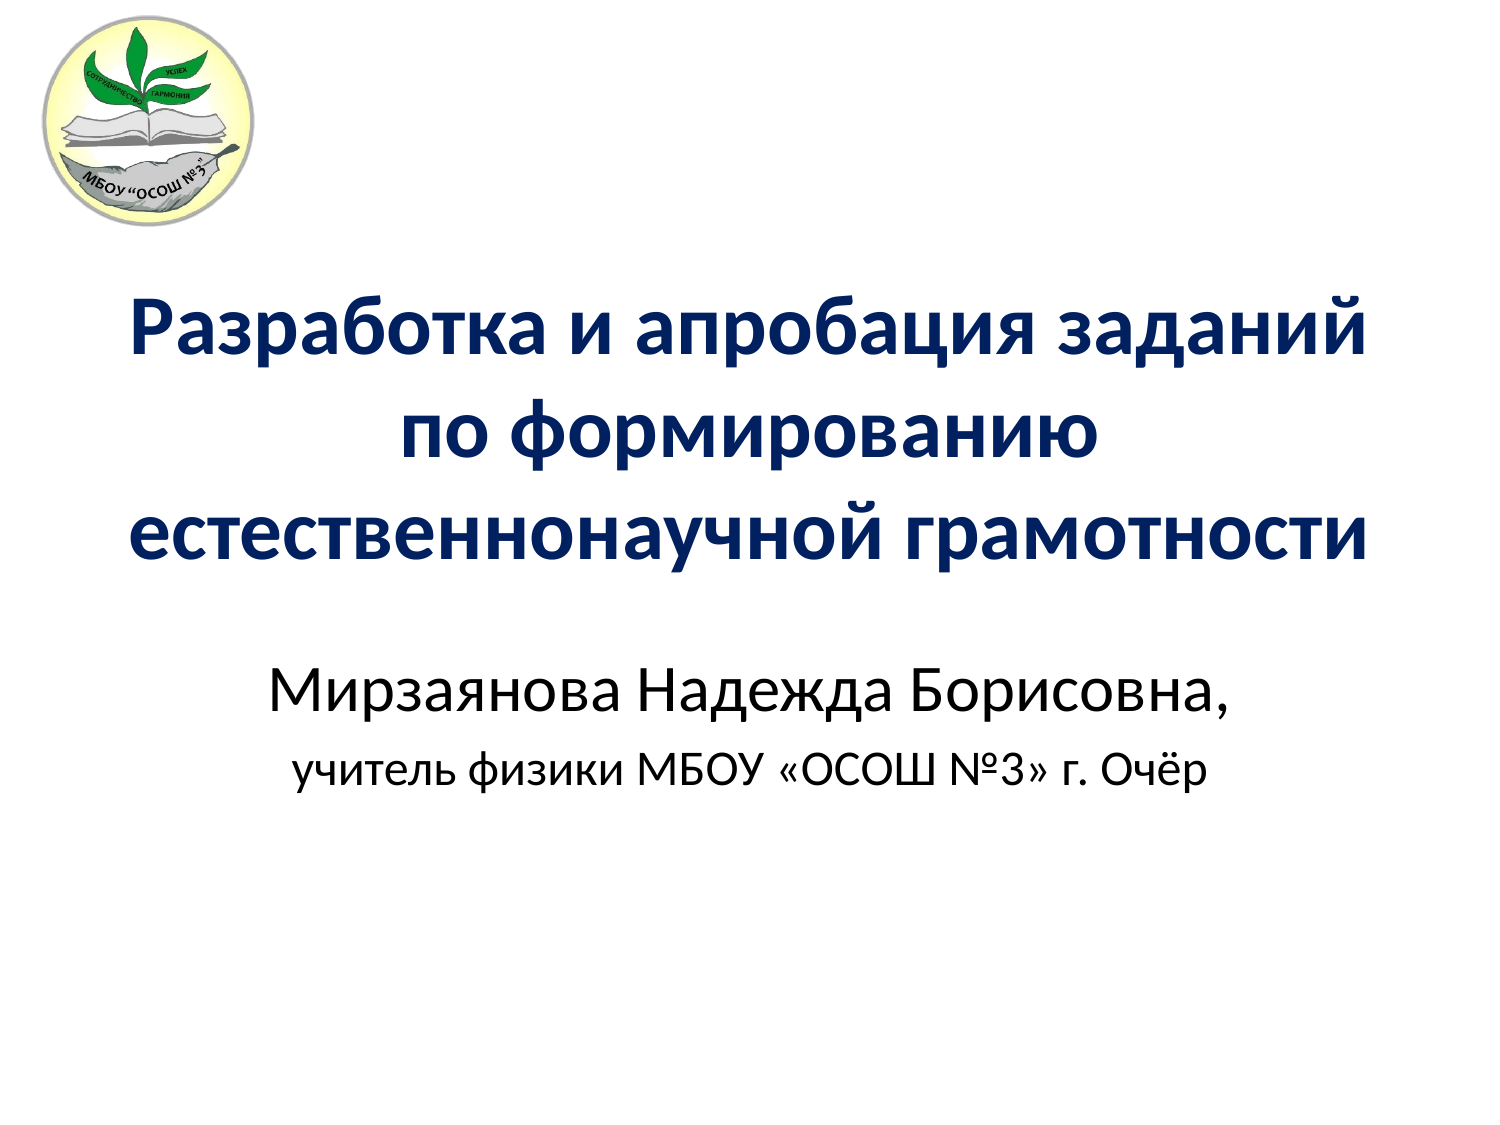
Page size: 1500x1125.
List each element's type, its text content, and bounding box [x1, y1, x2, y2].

title Разработка и апробация заданий по формированию естественнонаучной грамотности [112, 255, 1388, 591]
subtitle Мирзаянова Надежда Борисовна, учитель физики МБОУ «ОСОШ №3» г. Очёр [225, 637, 1275, 925]
picture [41, 14, 255, 227]
